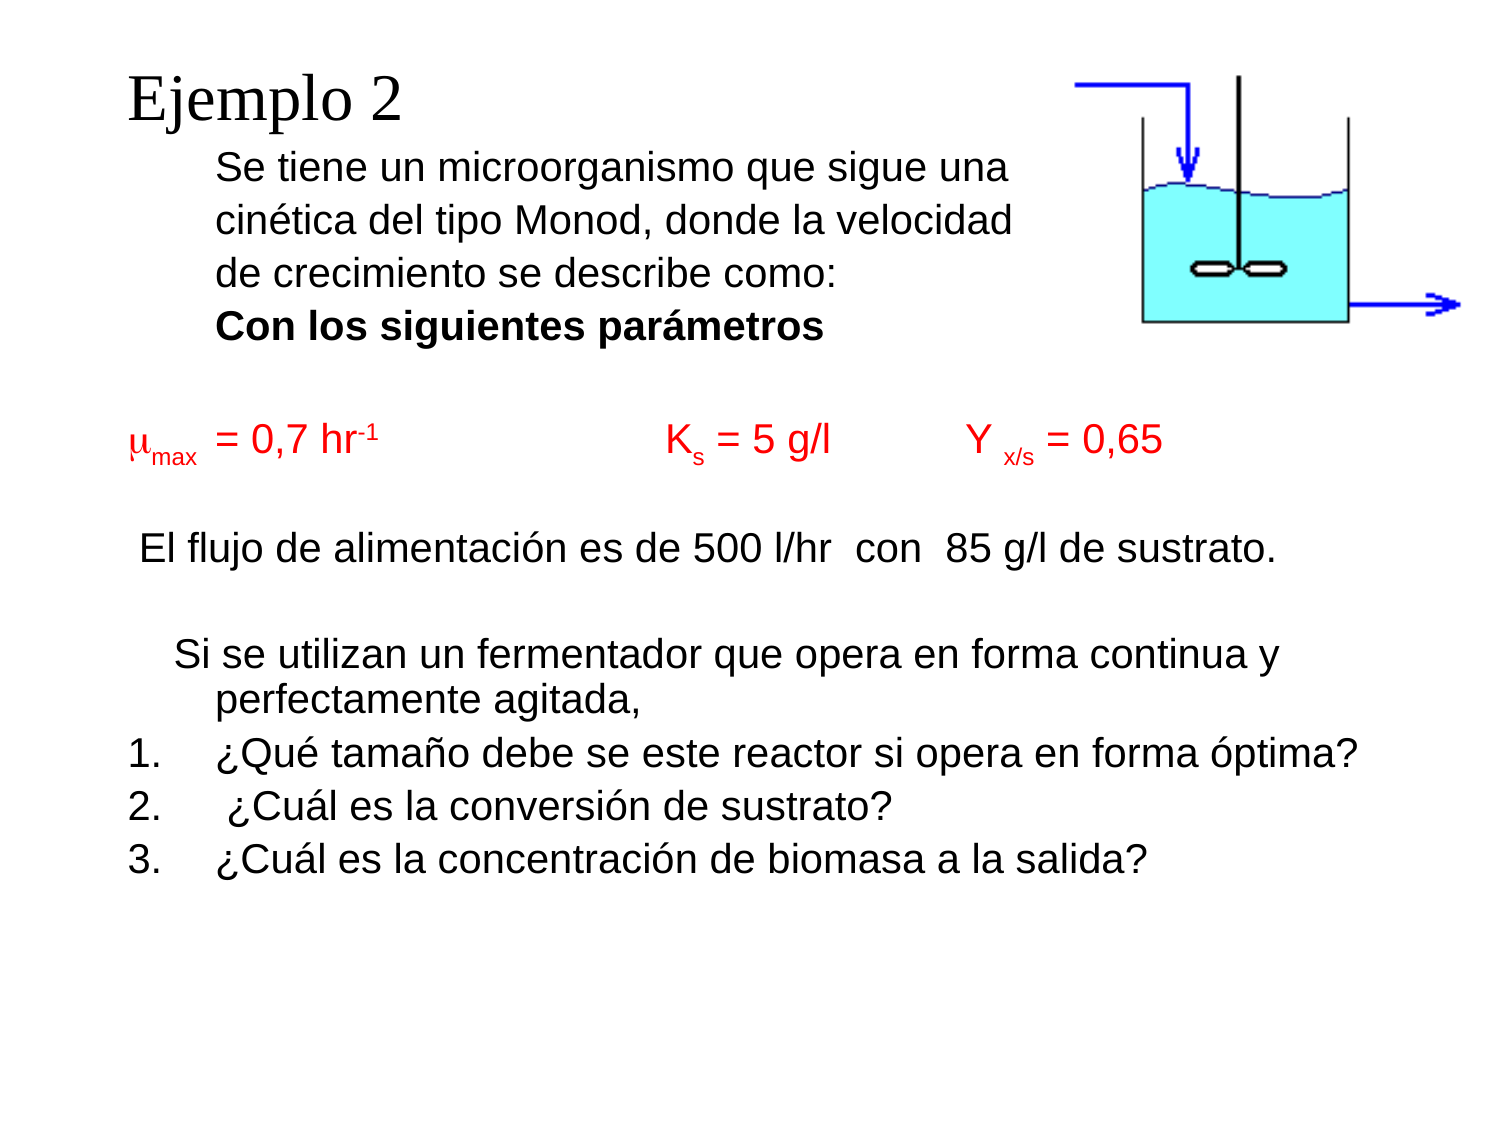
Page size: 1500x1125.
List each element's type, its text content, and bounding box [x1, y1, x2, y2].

list Se tiene un microorganismo que sigue una cinética del tipo Monod, donde la velocidad de crecimiento se describe como: Con los siguientes parámetros max = 0,7 hr-1 Ks = 5 g/l Y x/s = 0,65 El flujo de alimentación es de 500 l/hr con 85 g/l de sustrato. Si se utilizan un fermentador que opera en forma continua y perfectamente agitada, ¿Qué tamaño debe se este reactor si opera en forma óptima? ¿Cuál es la conversión de sustrato? ¿Cuál es la concentración de biomasa a la salida? [112, 137, 1388, 813]
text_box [1049, 37, 1476, 341]
title Ejemplo 2 [112, 0, 1388, 137]
